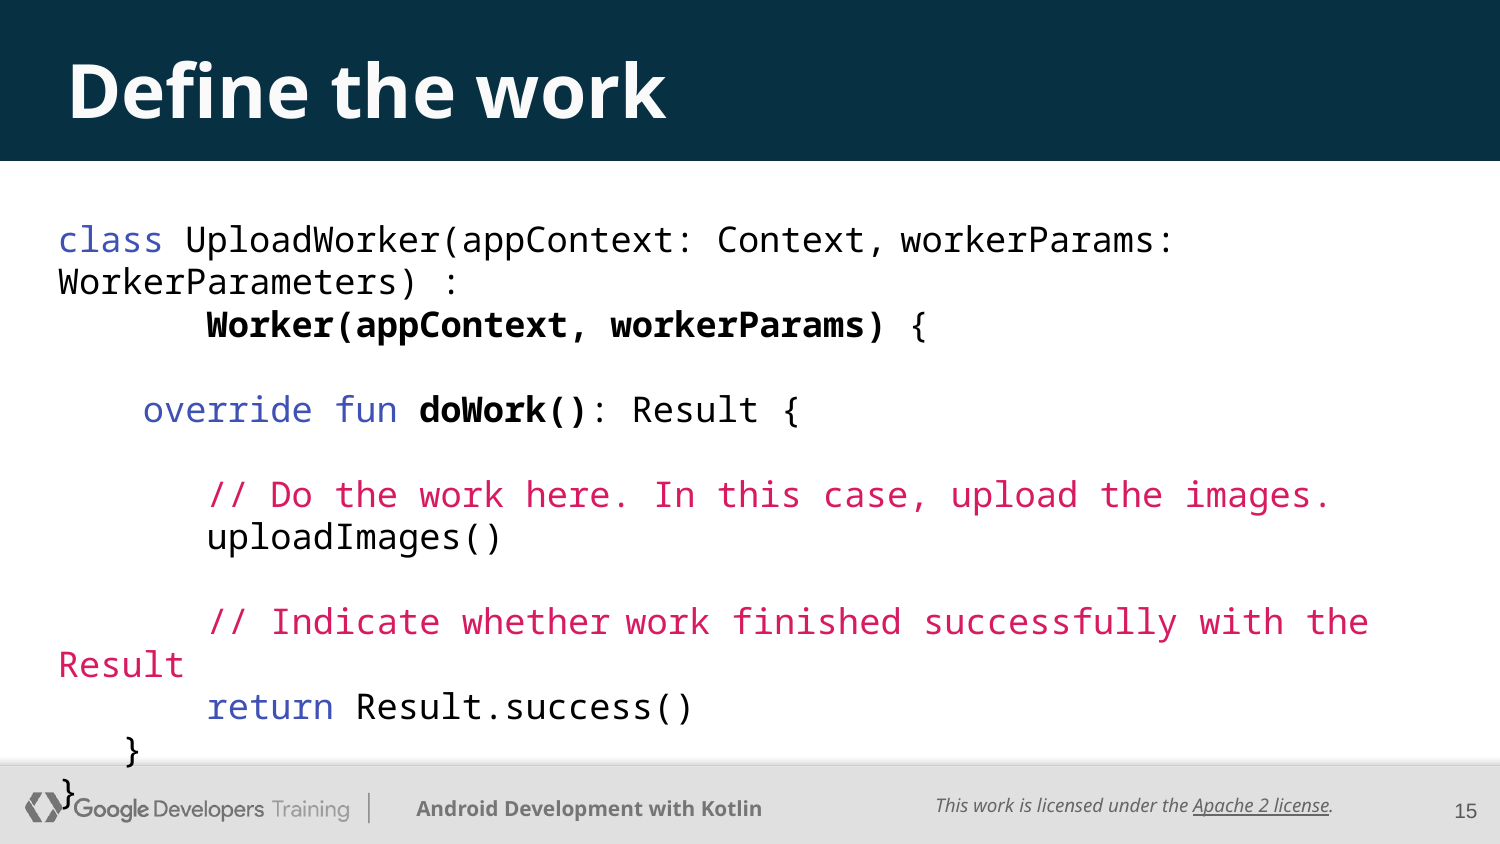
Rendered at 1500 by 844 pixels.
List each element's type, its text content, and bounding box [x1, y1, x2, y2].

list class UploadWorker(appContext: Context, workerParams: WorkerParameters) : Worker(appContext, workerParams) { override fun doWork(): Result { // Do the work here. In this case, upload the images. uploadImages() // Indicate whether work finished successfully with the Result return Result.success() } } [42, 201, 1493, 726]
title Define the work [51, 28, 1449, 122]
slide_number ‹#› [1402, 777, 1493, 842]
picture [0, 161, 1500, 844]
